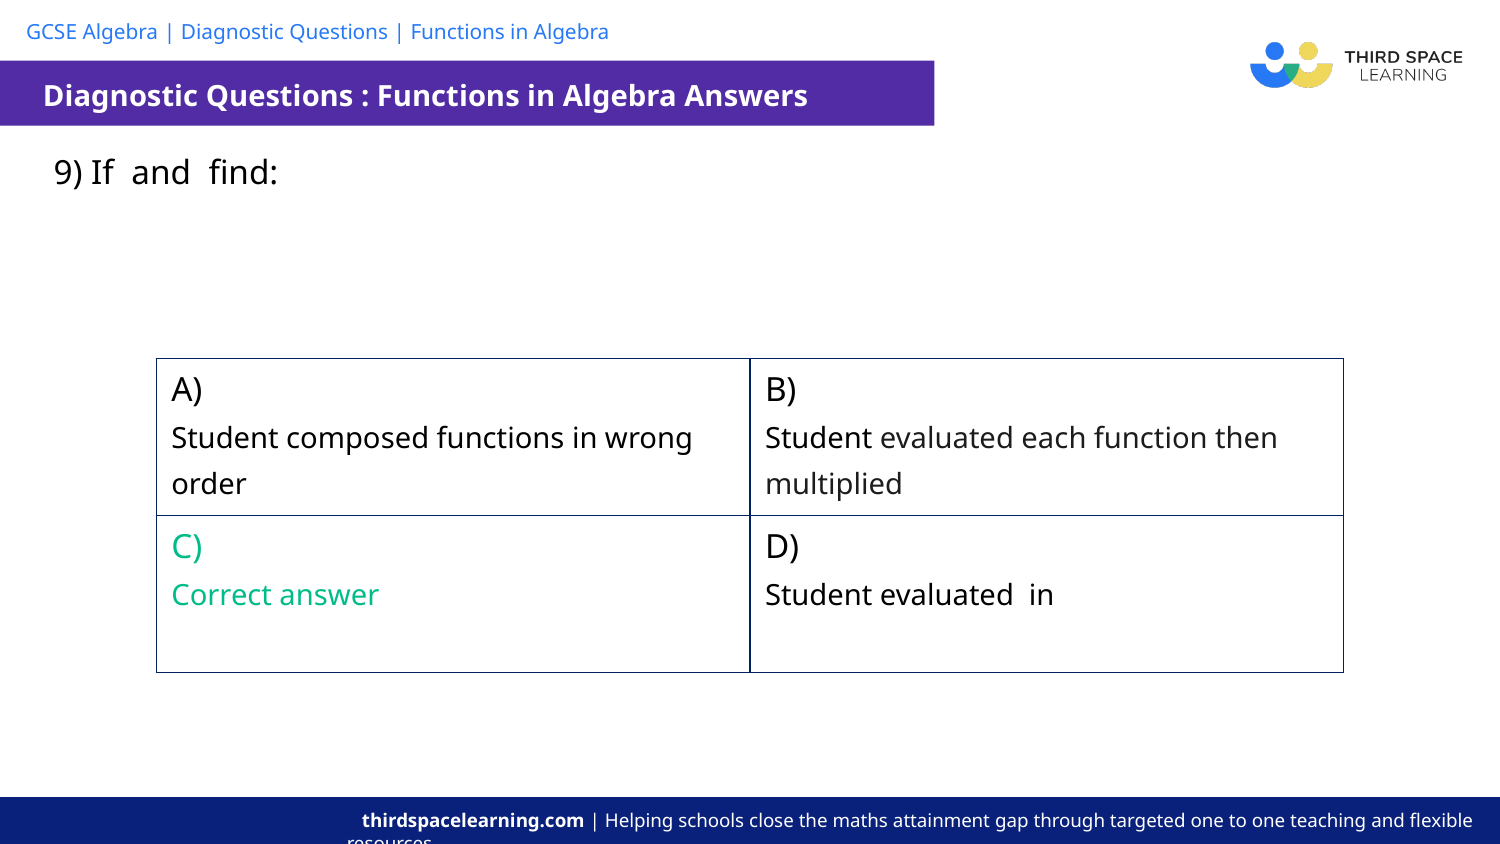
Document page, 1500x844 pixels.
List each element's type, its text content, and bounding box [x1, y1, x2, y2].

picture [1250, 33, 1465, 99]
text_box Diagnostic Questions : Functions in Algebra Answers [27, 61, 849, 127]
